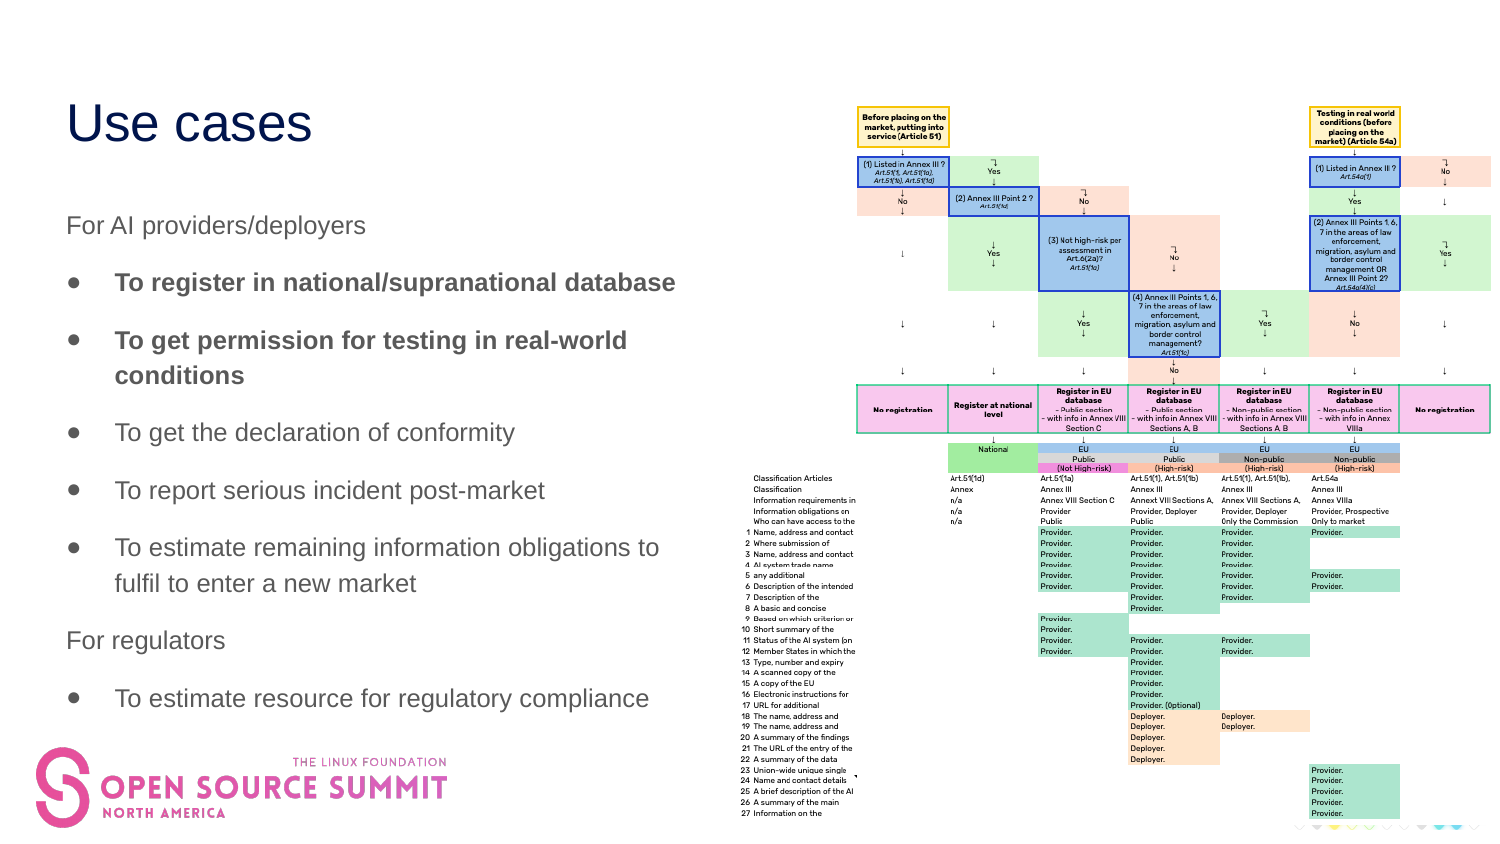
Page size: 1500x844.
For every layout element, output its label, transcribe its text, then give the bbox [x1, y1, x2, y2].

picture [36, 747, 447, 828]
picture [735, 102, 1497, 830]
list For AI providers/deployers To register in national/supranational database To get permission for testing in real-world conditions To get the declaration of conformity To report serious incident post-market To estimate remaining information obligations to fulfil to enter a new market For regulators To estimate resource for regulatory compliance [51, 189, 708, 734]
title Use cases [51, 72, 708, 167]
